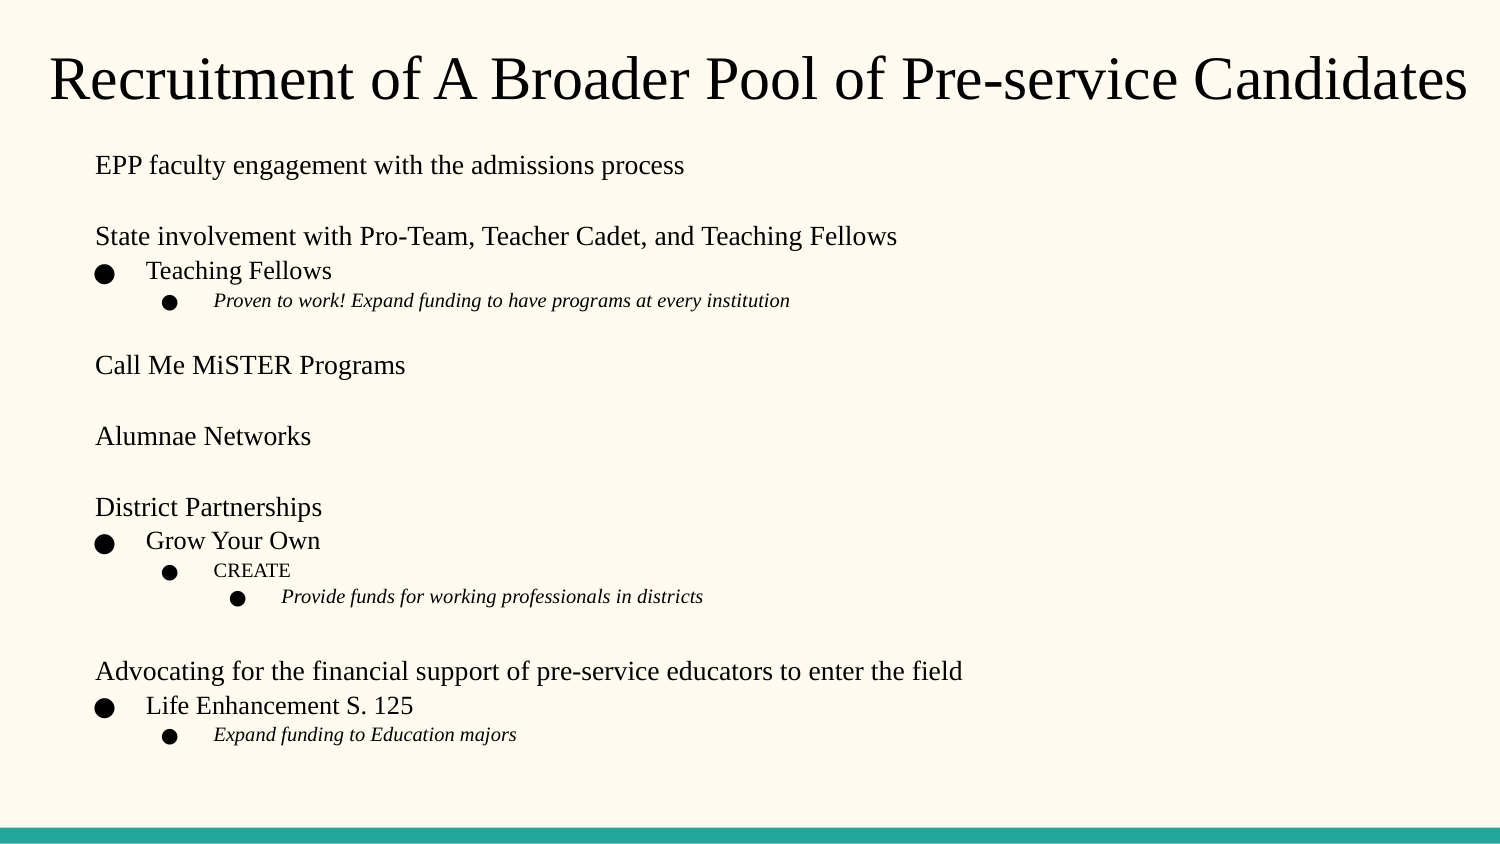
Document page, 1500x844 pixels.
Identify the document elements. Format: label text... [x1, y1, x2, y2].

list EPP faculty engagement with the admissions process State involvement with Pro-Team, Teacher Cadet, and Teaching Fellows Teaching Fellows Proven to work! Expand funding to have programs at every institution Call Me MiSTER Programs Alumnae Networks District Partnerships Grow Your Own CREATE Provide funds for working professionals in districts Advocating for the financial support of pre-service educators to enter the field Life Enhancement S. 125 Expand funding to Education majors [63, 130, 1454, 765]
title Recruitment of A Broader Pool of Pre-service Candidates [34, 30, 1492, 131]
